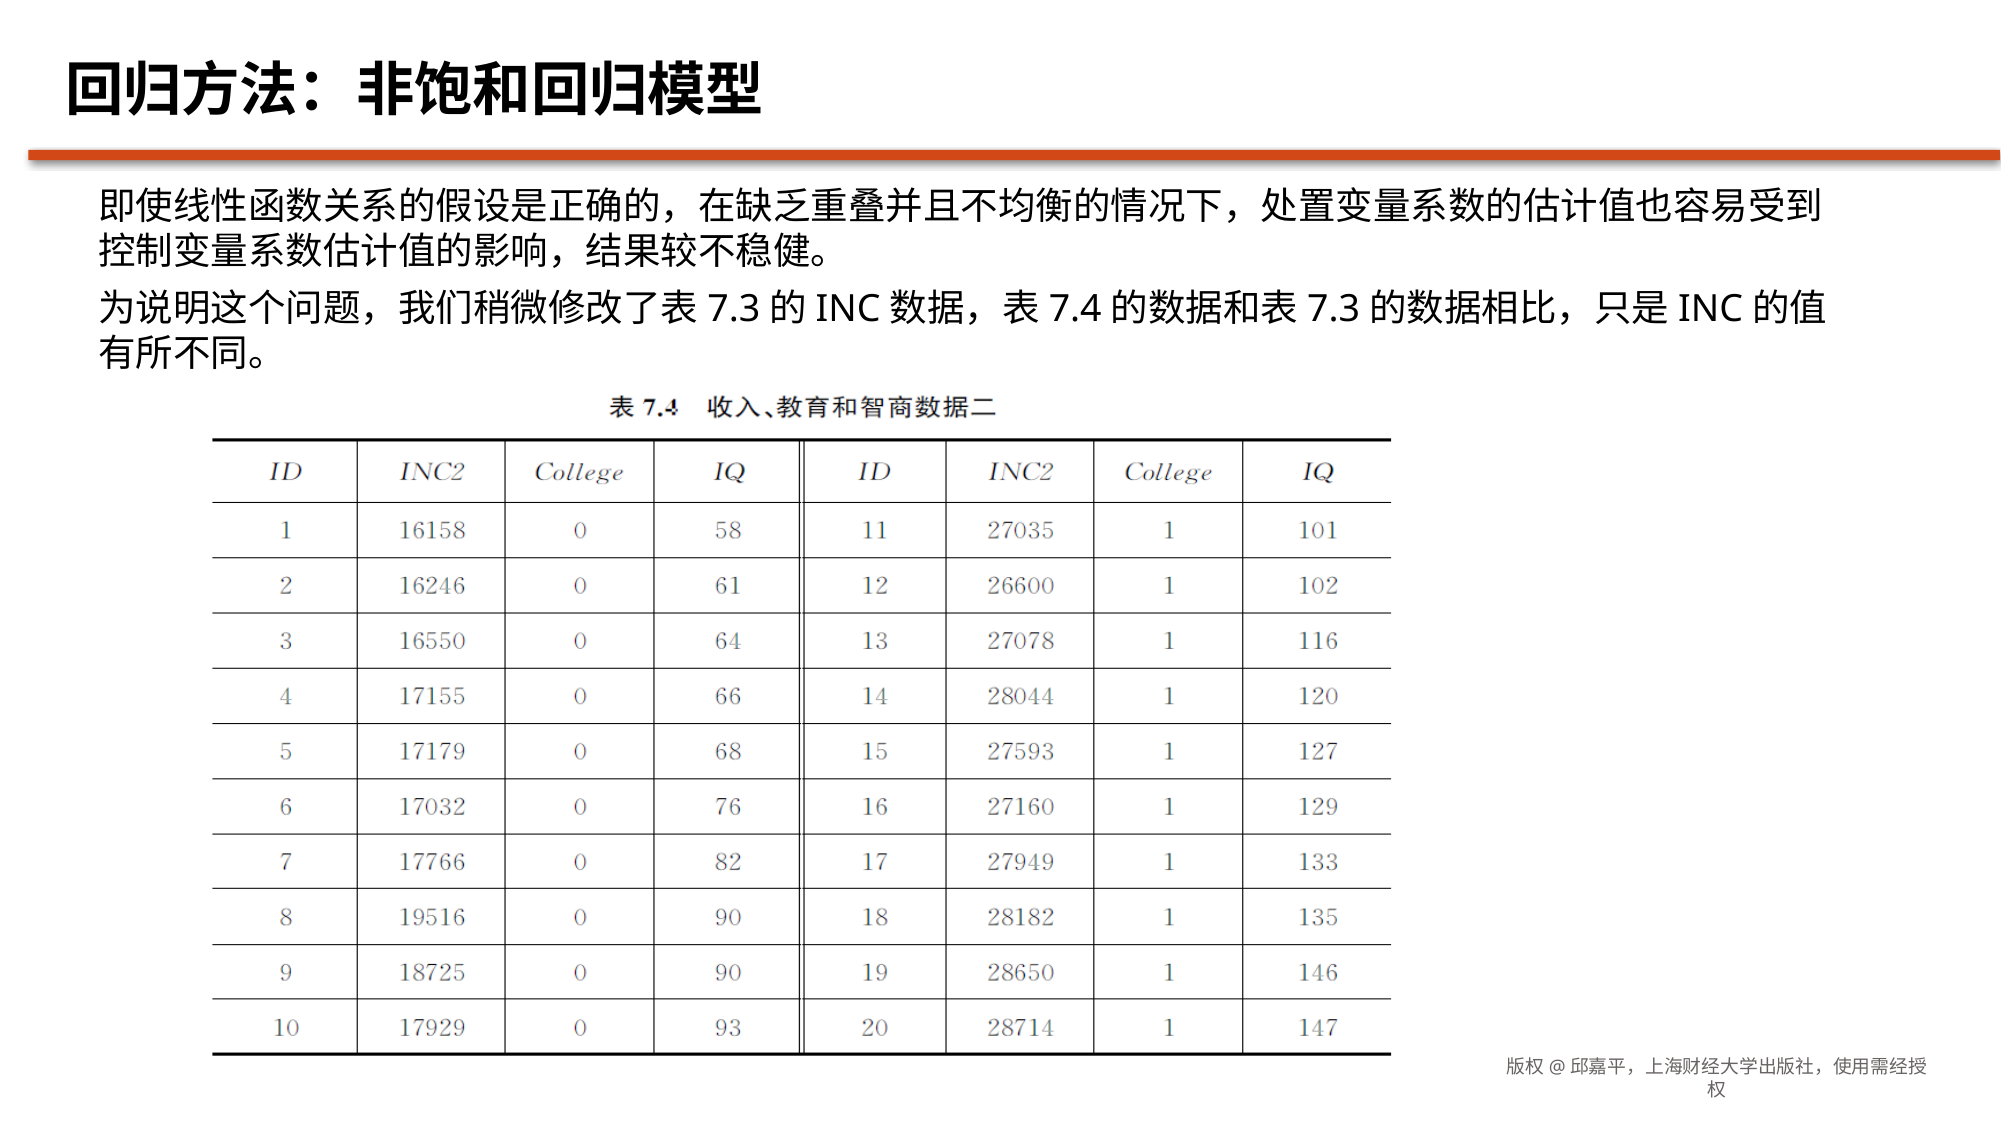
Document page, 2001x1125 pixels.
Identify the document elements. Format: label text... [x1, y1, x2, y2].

footer 版权@邱嘉平，上海财经大学出版社，使用需经授权 [1483, 1046, 1950, 1109]
title 回归方法：非饱和回归模型 [50, 50, 1825, 138]
picture [194, 381, 1449, 1086]
